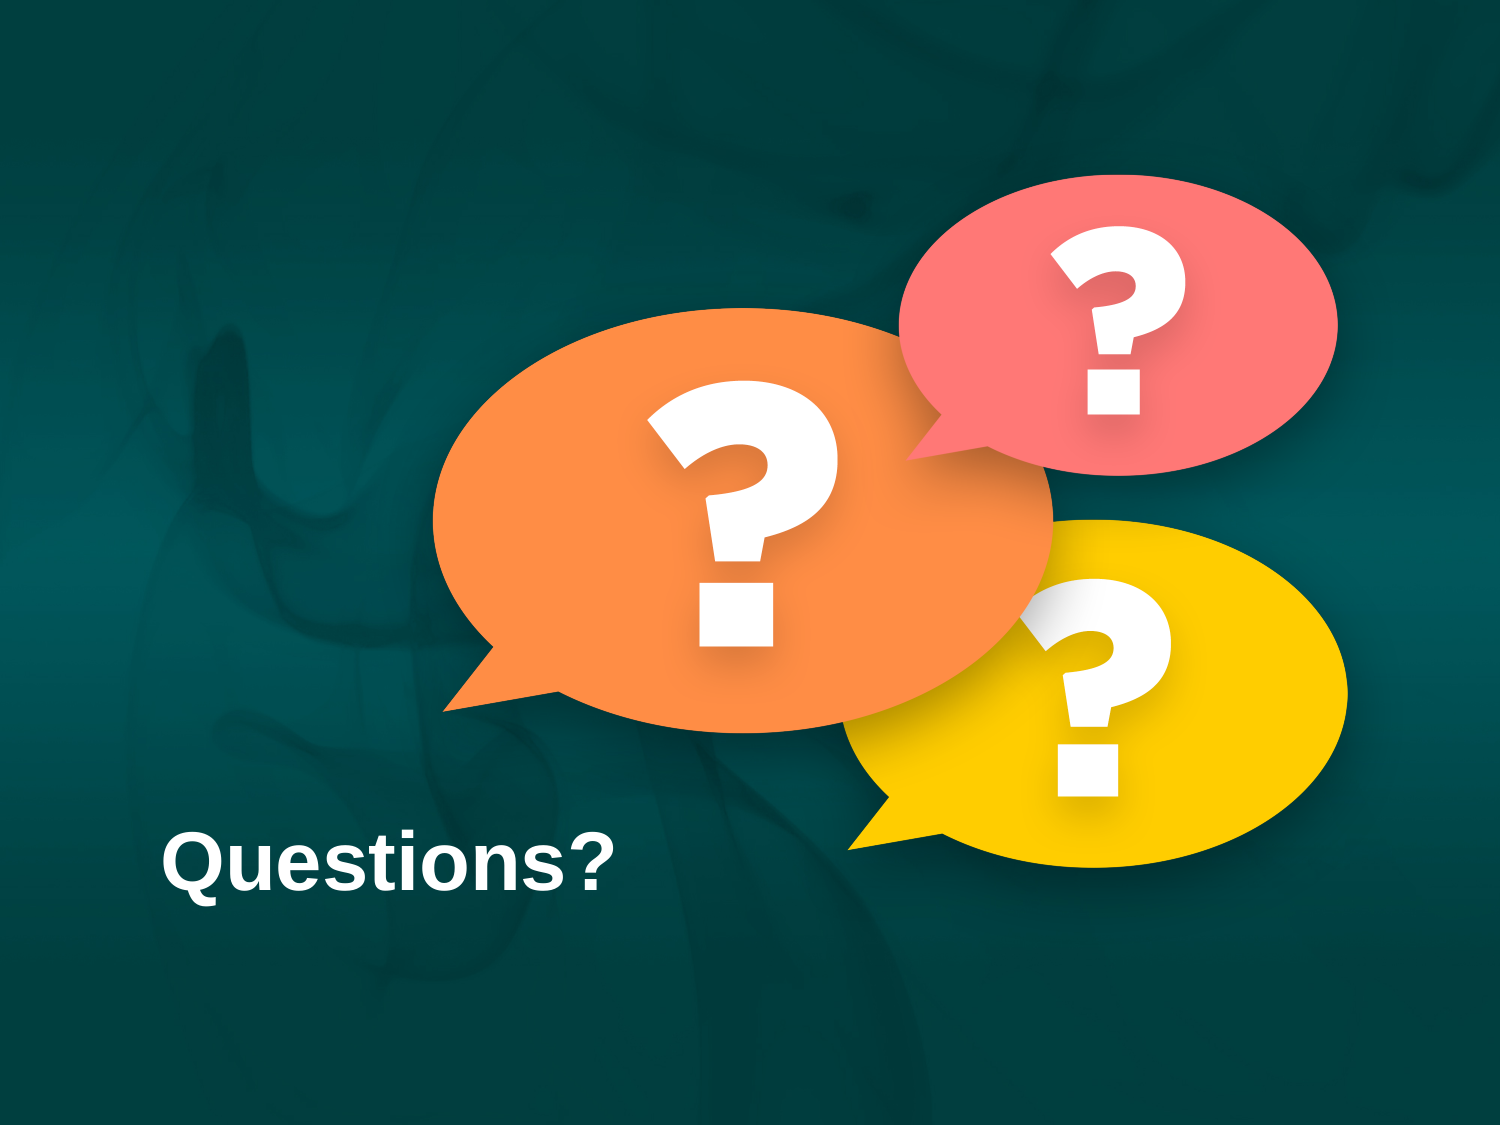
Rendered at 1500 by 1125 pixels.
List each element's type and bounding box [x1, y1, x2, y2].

text_box [0, 0, 1500, 1125]
